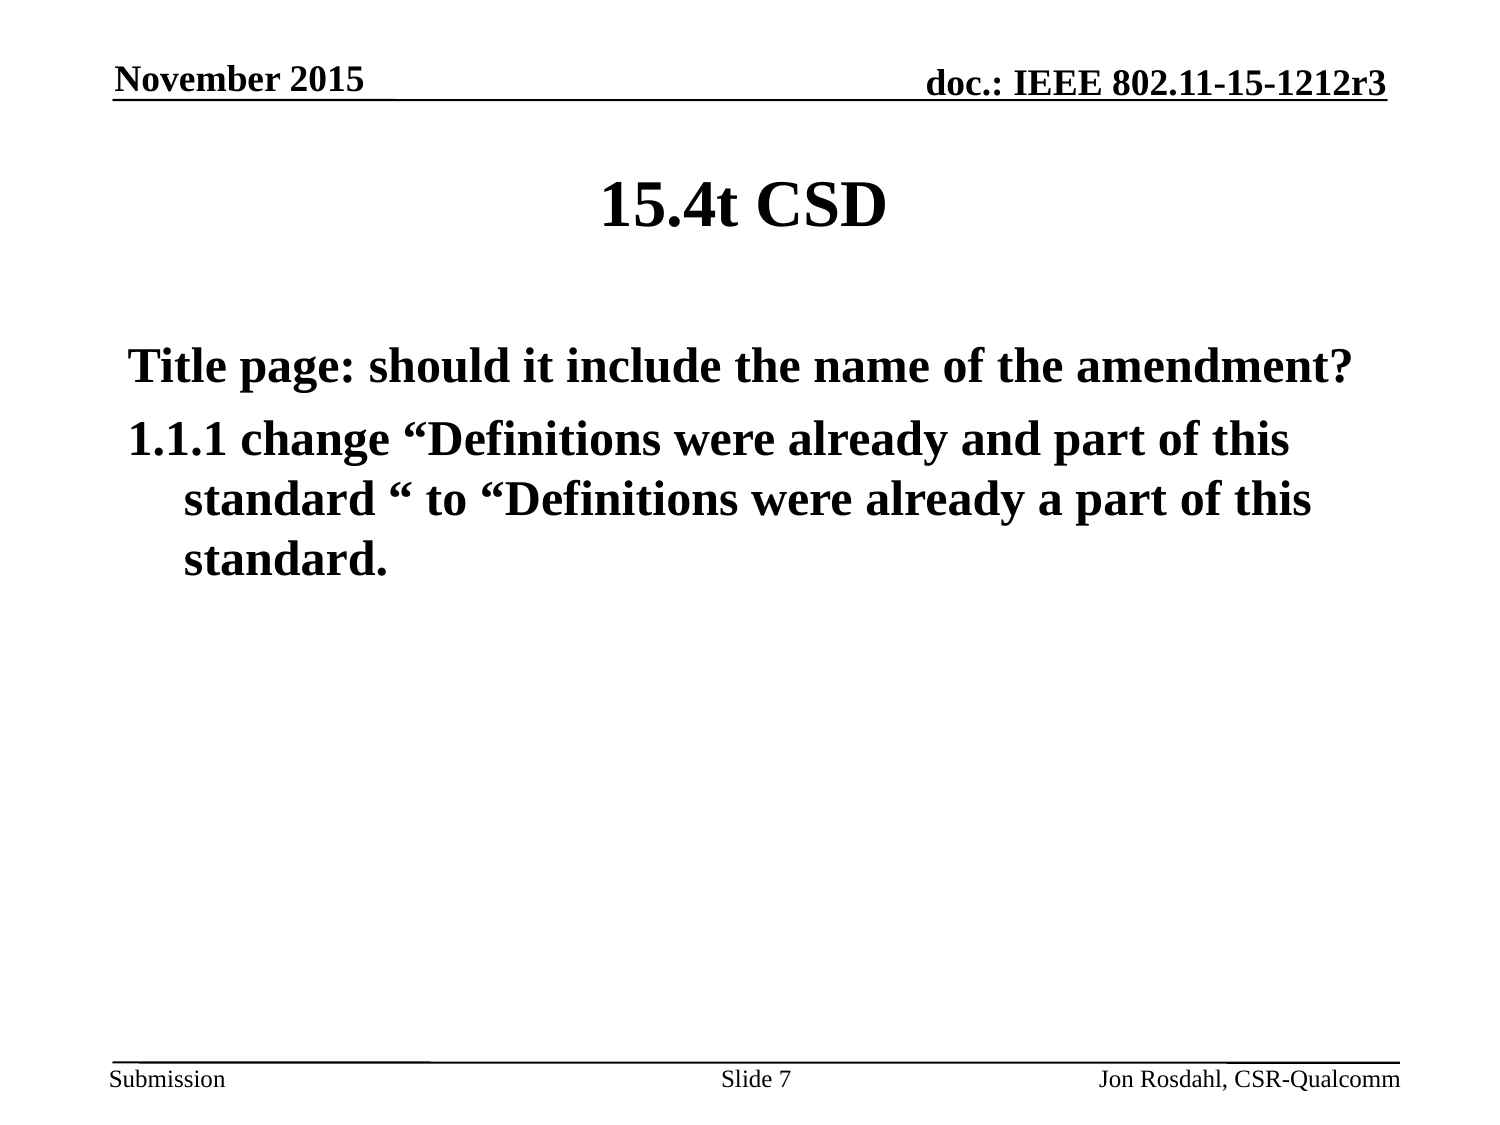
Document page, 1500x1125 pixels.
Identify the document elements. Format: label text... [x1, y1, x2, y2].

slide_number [114, 54, 423, 100]
footer Jon Rosdahl, CSR-Qualcomm [878, 1061, 1402, 1093]
title 15.4t CSD [112, 112, 1388, 288]
slide_number Slide 7 [712, 1061, 800, 1123]
list Title page: should it include the name of the amendment? 1.1.1 change “Definitions were already and part of this standard “ to “Definitions were already a part of this standard. [112, 324, 1388, 1000]
